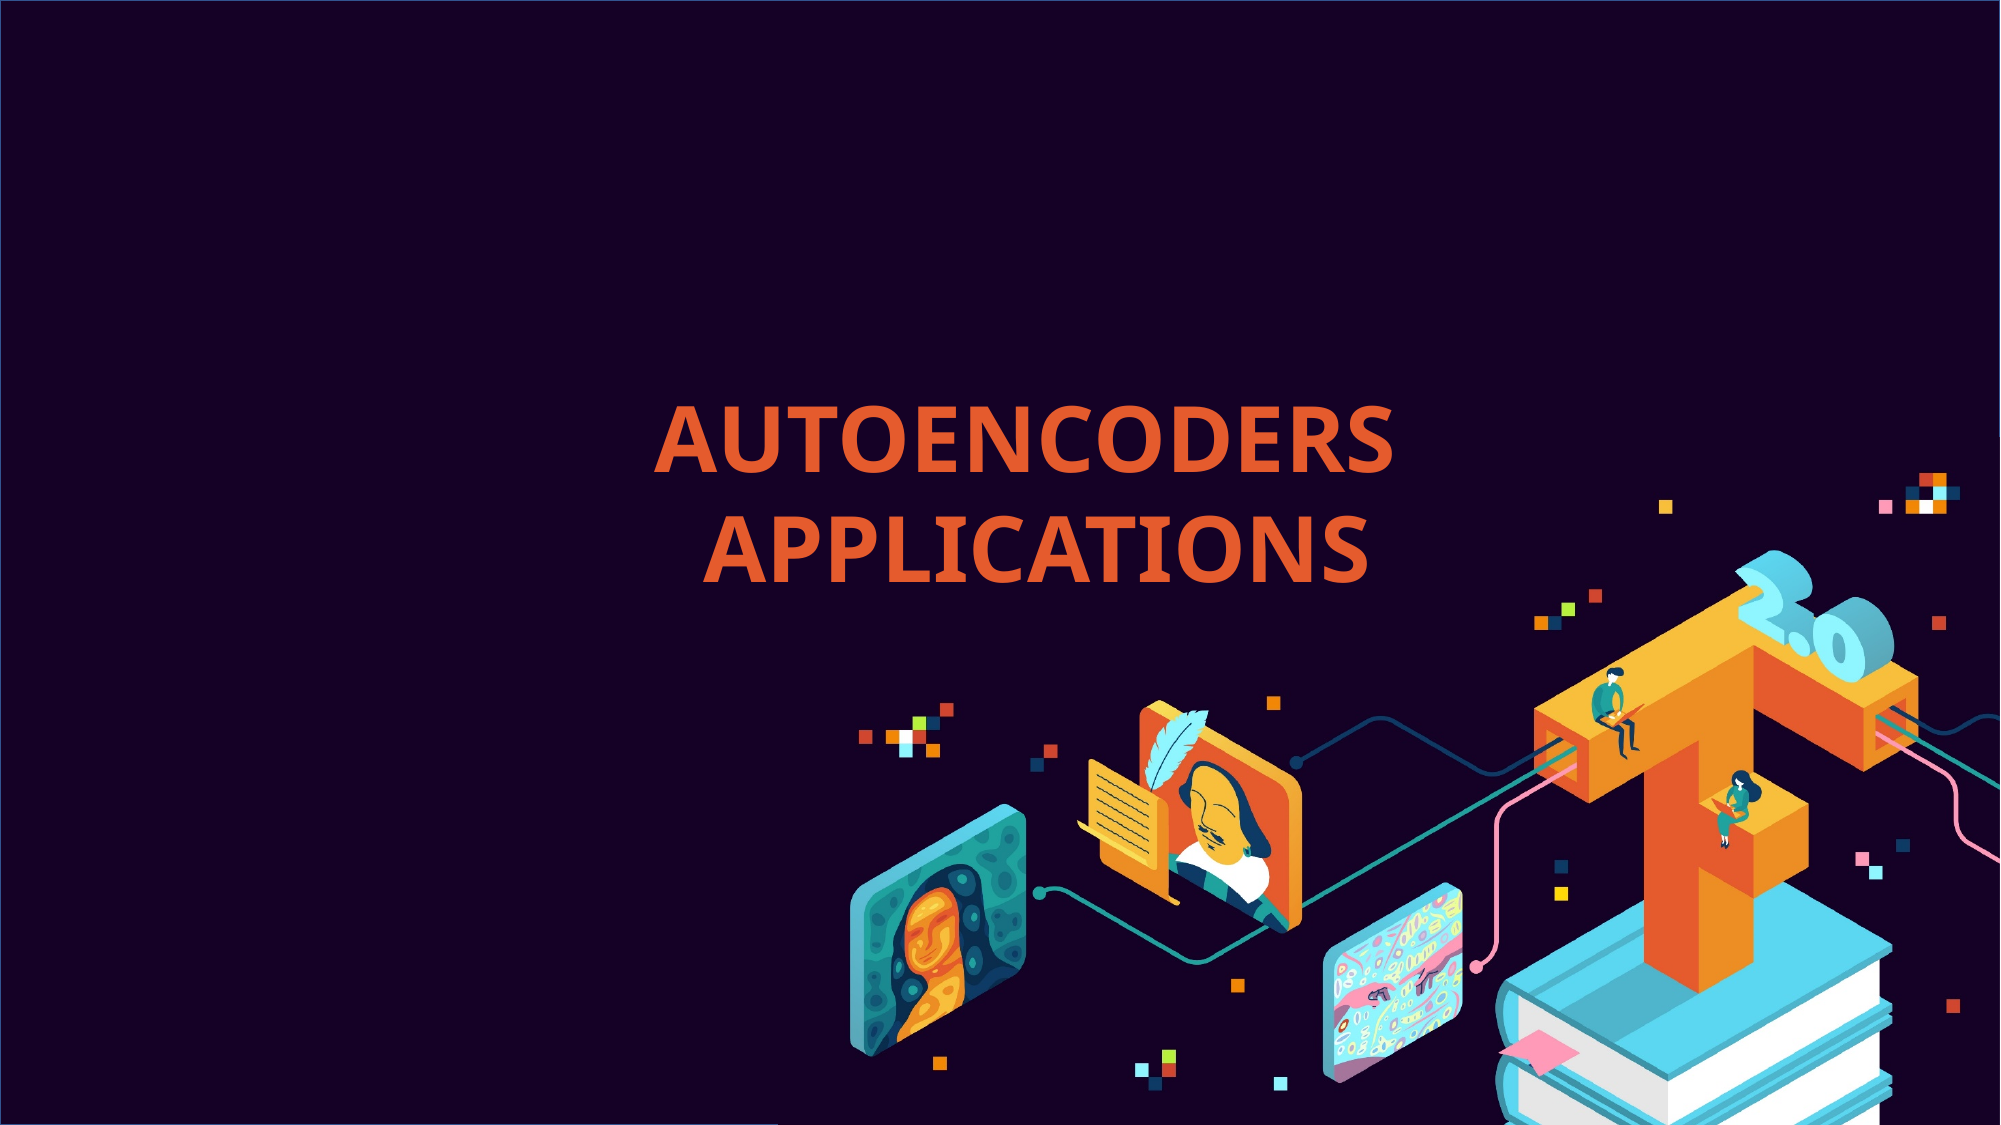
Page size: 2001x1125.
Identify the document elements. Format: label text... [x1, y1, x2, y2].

picture [777, 437, 2000, 1125]
text_box [0, 0, 2000, 1125]
text_box AUTOENCODERS APPLICATIONS [231, 373, 1844, 608]
